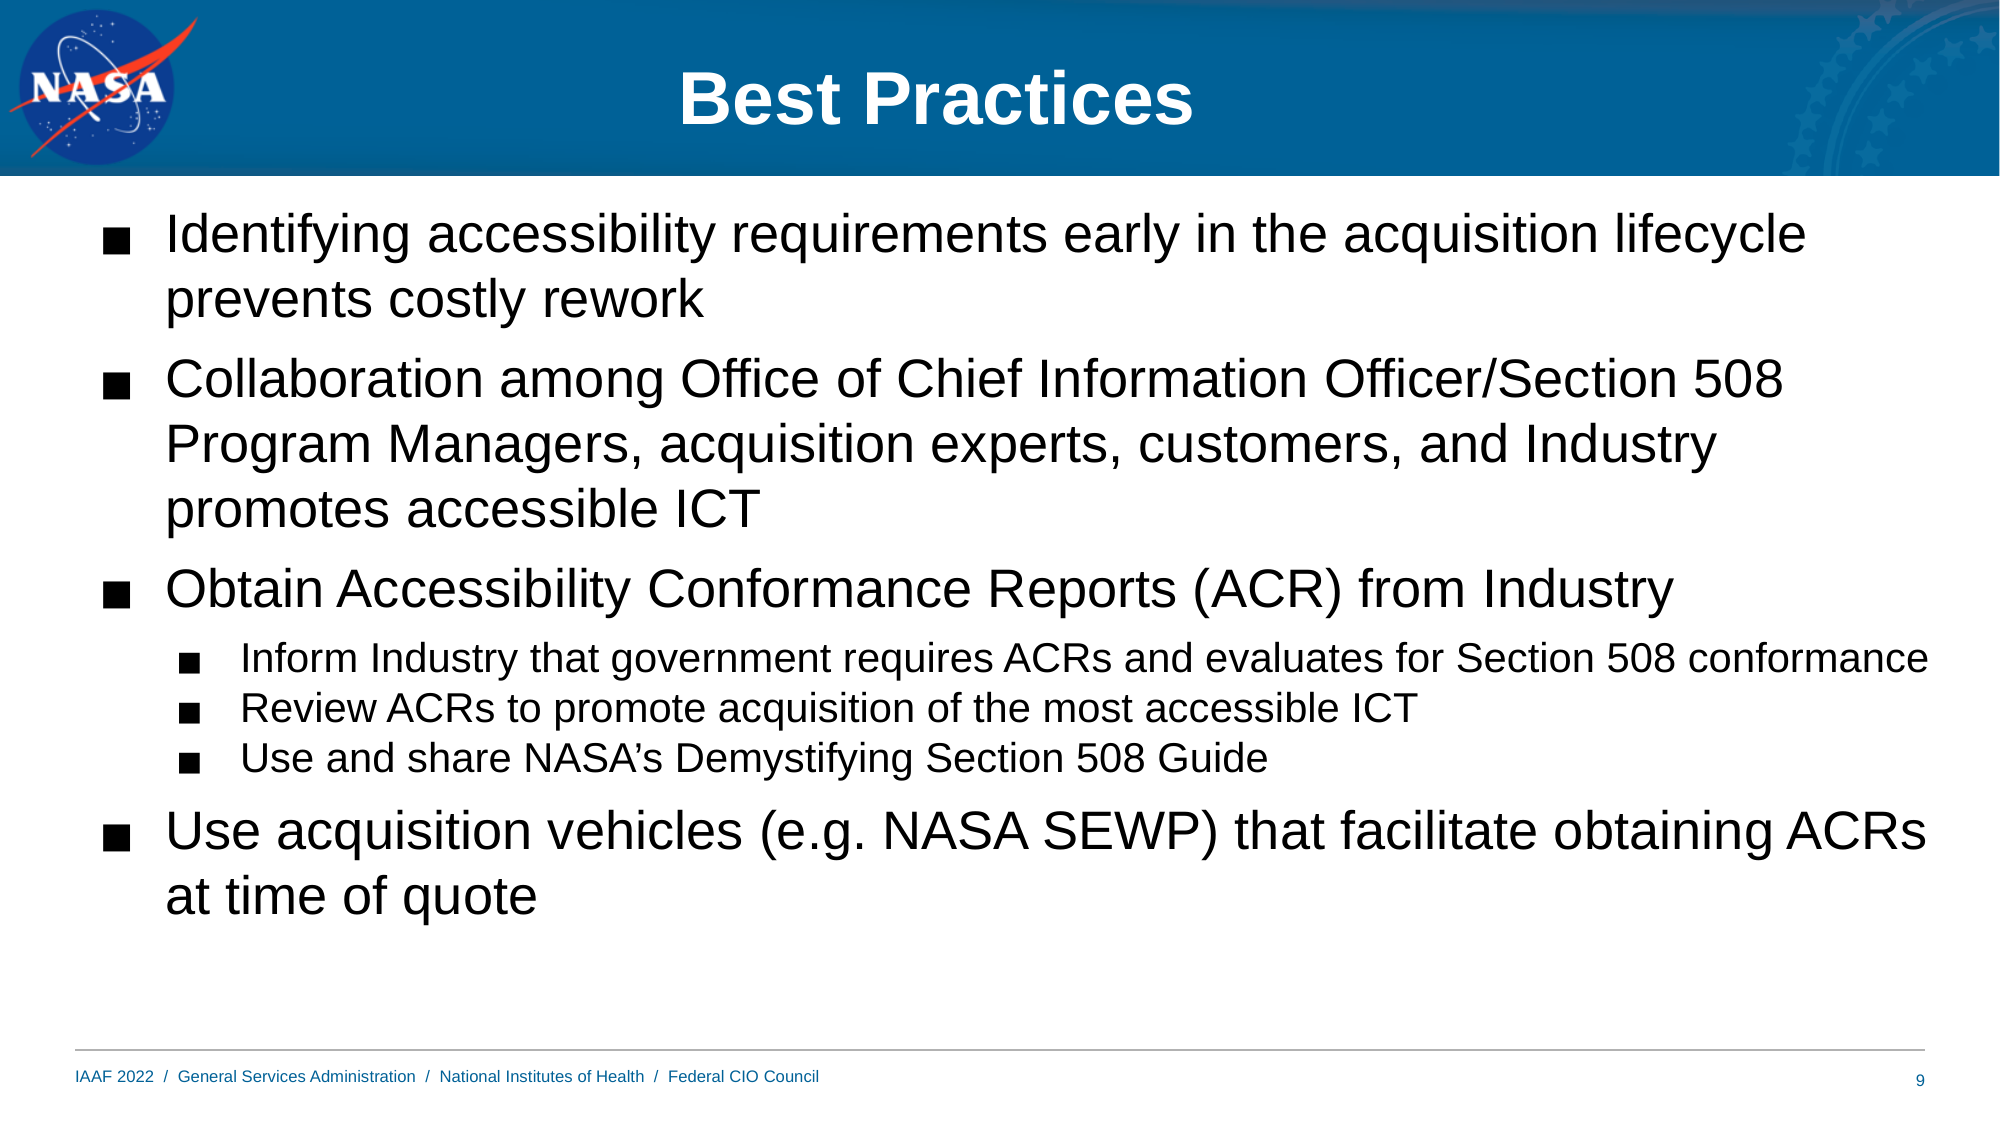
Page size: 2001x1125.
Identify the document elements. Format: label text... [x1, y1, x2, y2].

title Best Practices [75, 52, 1800, 128]
list Identifying accessibility requirements early in the acquisition lifecycle prevents costly rework Collaboration among Office of Chief Information Officer/Section 508 Program Managers, acquisition experts, customers, and Industry promotes accessible ICT Obtain Accessibility Conformance Reports (ACR) from Industry Inform Industry that government requires ACRs and evaluates for Section 508 conformance Review ACRs to promote acquisition of the most accessible ICT Use and share NASA’s Demystifying Section 508 Guide Use acquisition vehicles (e.g. NASA SEWP) that facilitate obtaining ACRs at time of quote [75, 190, 1968, 1001]
slide_number 9 [1880, 1065, 1925, 1095]
picture [0, 0, 2000, 186]
